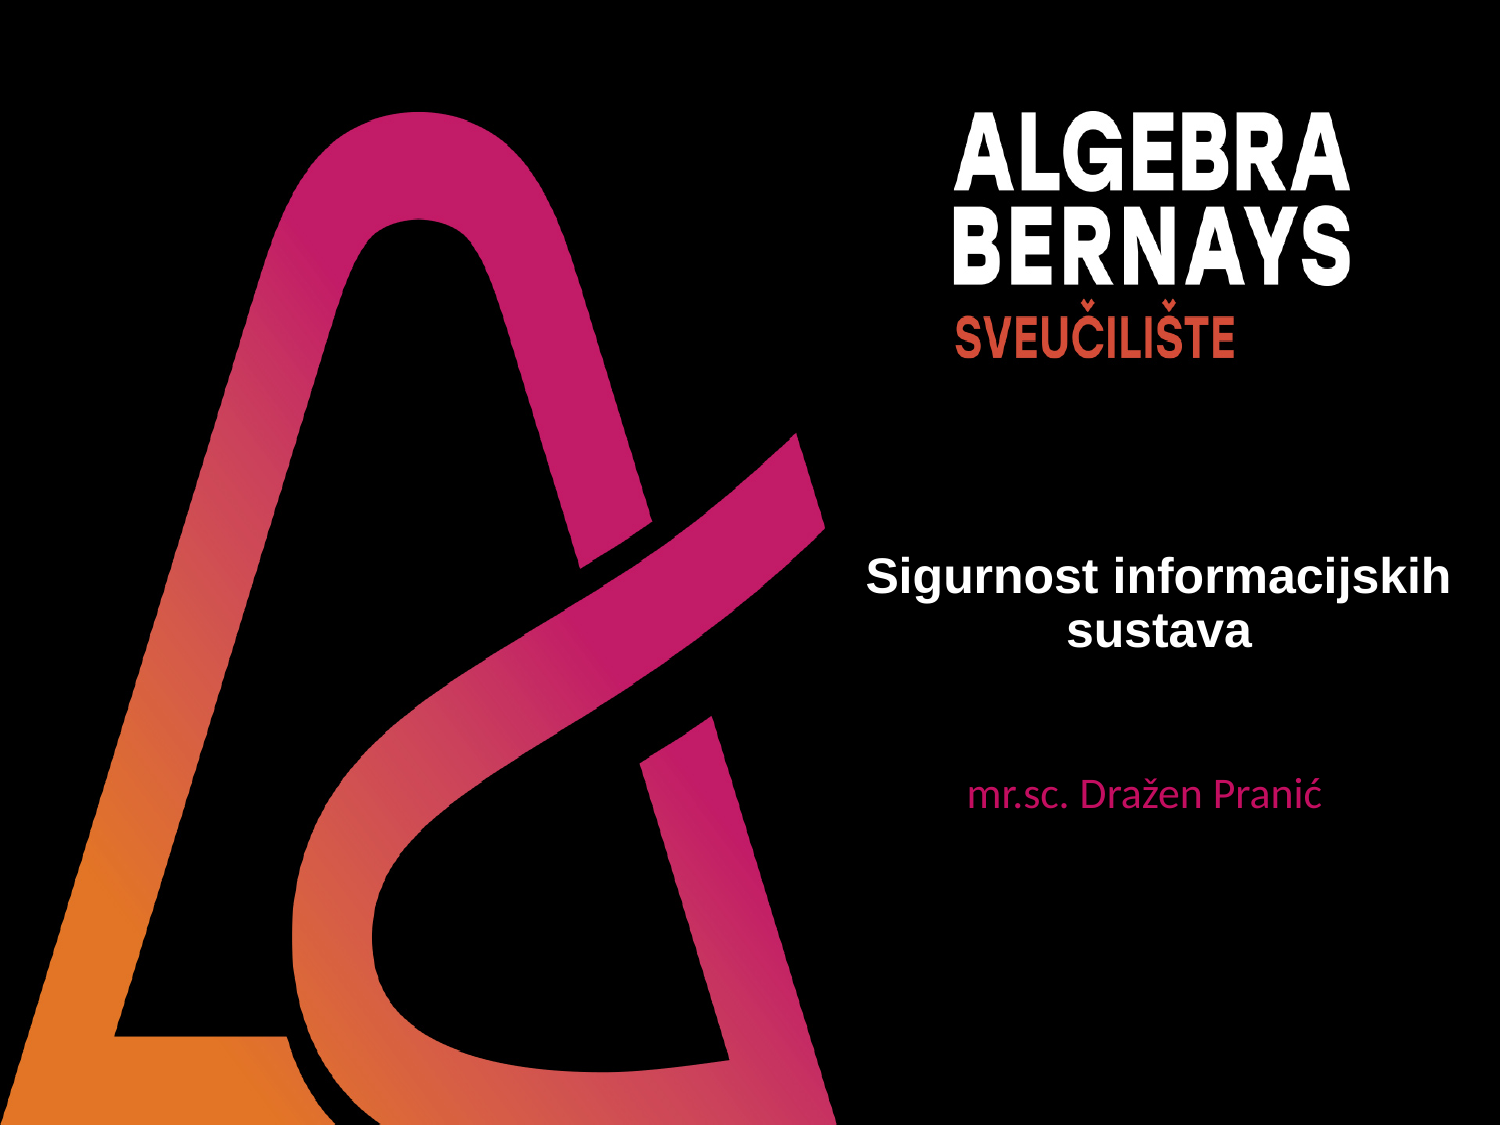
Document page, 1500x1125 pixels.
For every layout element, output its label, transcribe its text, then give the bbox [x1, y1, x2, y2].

text_box Sigurnost informacijskih sustava [838, 496, 1480, 712]
picture [0, 0, 1500, 1125]
text_box mr.sc. Dražen Pranić [809, 757, 1480, 825]
